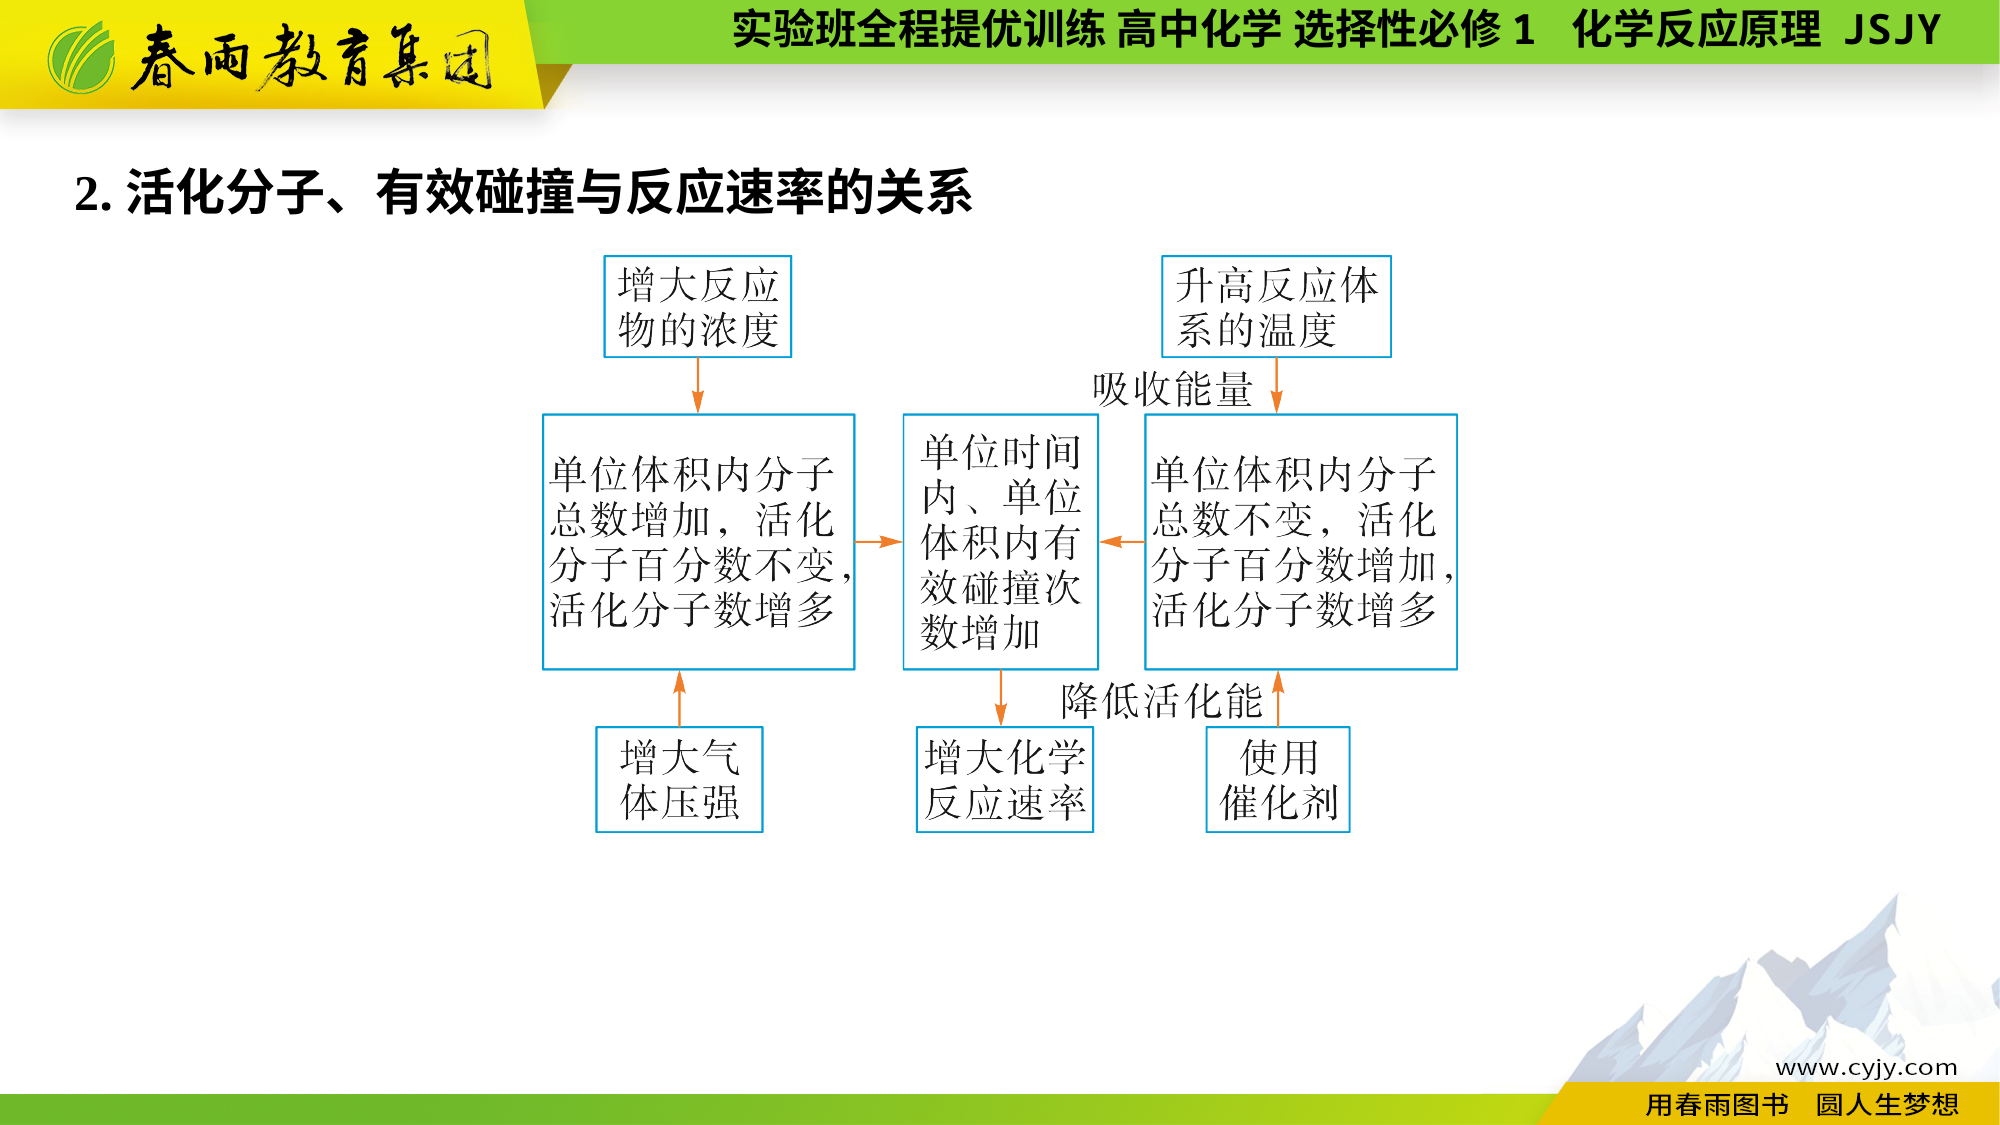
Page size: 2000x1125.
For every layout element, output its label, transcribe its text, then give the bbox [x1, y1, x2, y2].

list 2.活化分子、有效碰撞与反应速率的关系 [59, 122, 1944, 217]
picture [0, 0, 2000, 1125]
